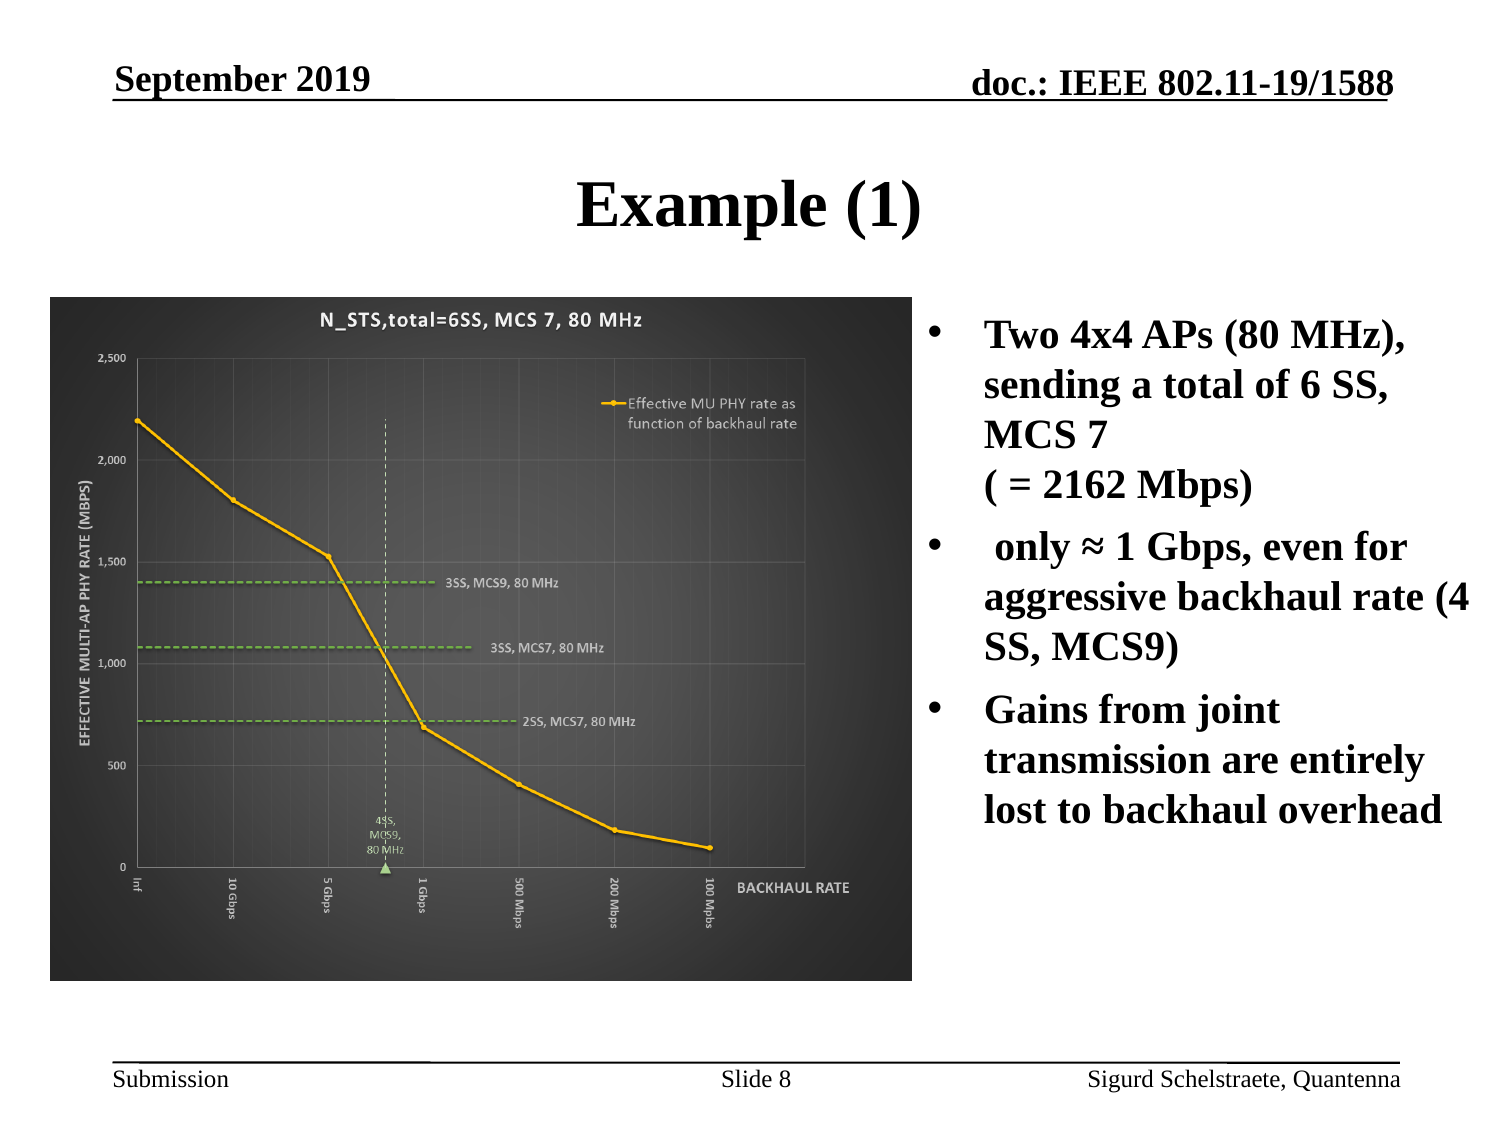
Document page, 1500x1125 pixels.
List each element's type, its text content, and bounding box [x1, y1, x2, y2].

picture [49, 297, 913, 981]
title Example (1) [112, 112, 1388, 288]
footer Sigurd Schelstraete, Quantenna [878, 1061, 1402, 1093]
slide_number Slide 8 [712, 1061, 800, 1123]
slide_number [114, 54, 423, 100]
